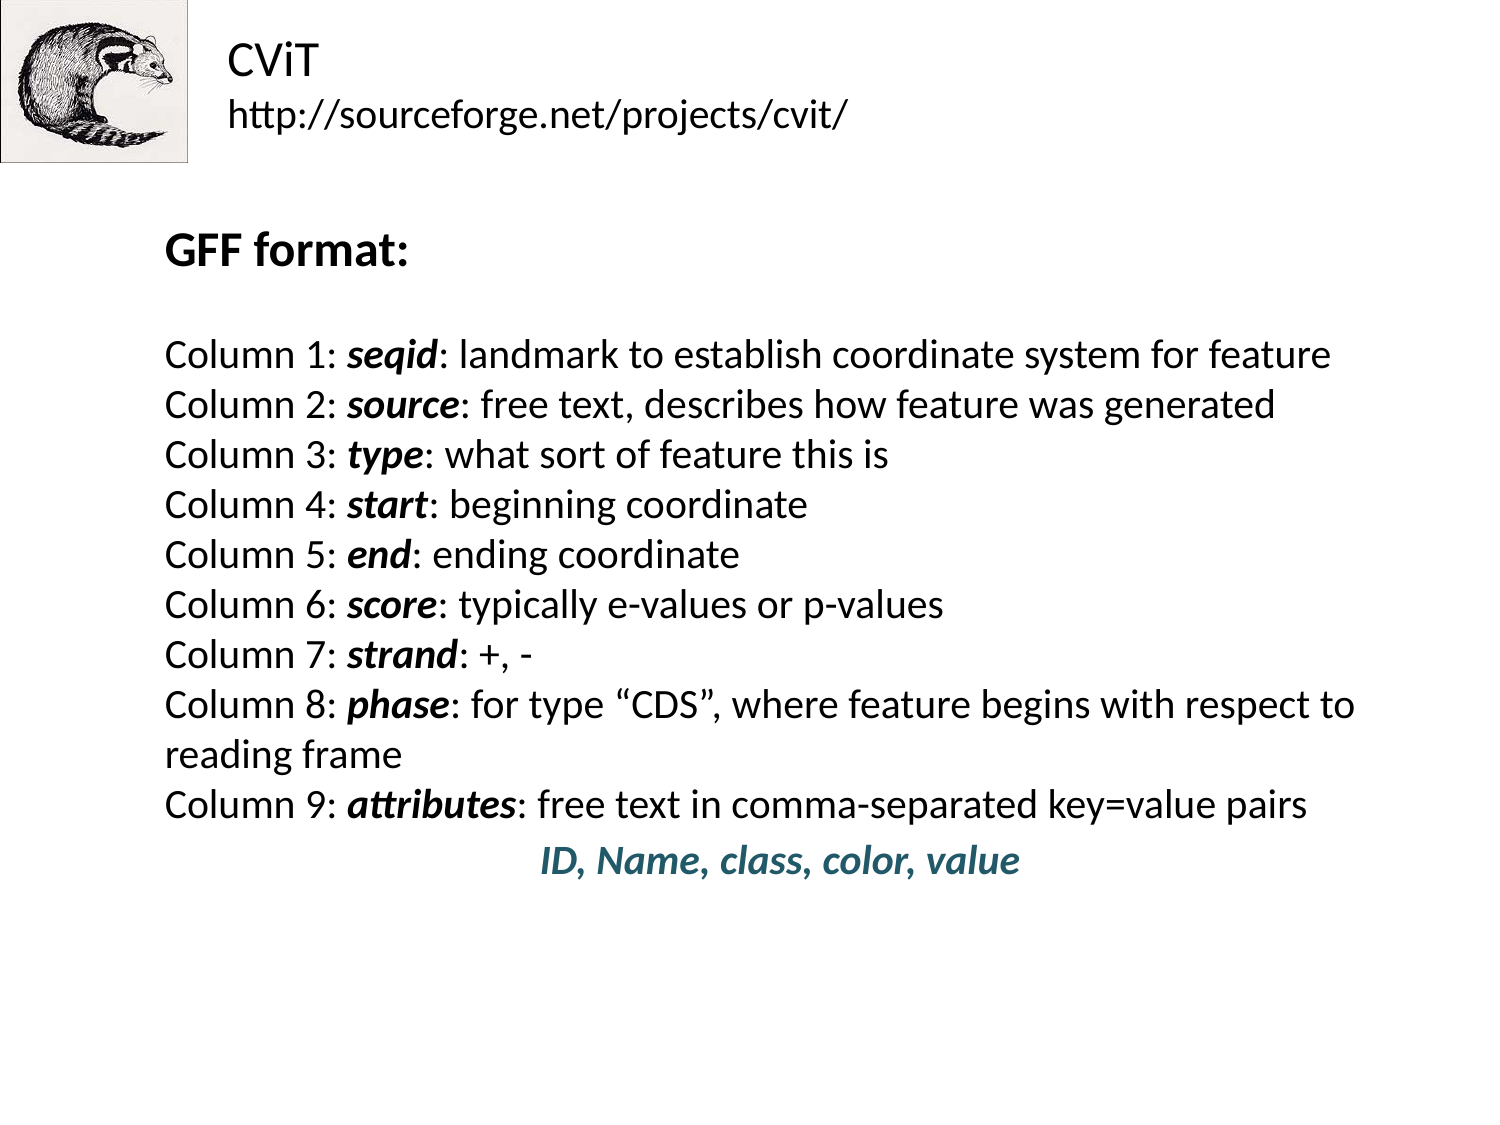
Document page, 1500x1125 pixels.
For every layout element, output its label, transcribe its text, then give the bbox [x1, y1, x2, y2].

text_box GFF format: Column 1: seqid: landmark to establish coordinate system for feature Column 2: source: free text, describes how feature was generated Column 3: type: what sort of feature this is Column 4: start: beginning coordinate Column 5: end: ending coordinate Column 6: score: typically e-values or p-values Column 7: strand: +, - Column 8: phase: for type “CDS”, where feature begins with respect to reading frame Column 9: attributes: free text in comma-separated key=value pairs [149, 208, 1500, 834]
text_box ID, Name, class, color, value [524, 825, 1063, 890]
picture [0, 0, 189, 163]
title CViT http://sourceforge.net/projects/cvit/ [212, 0, 900, 163]
